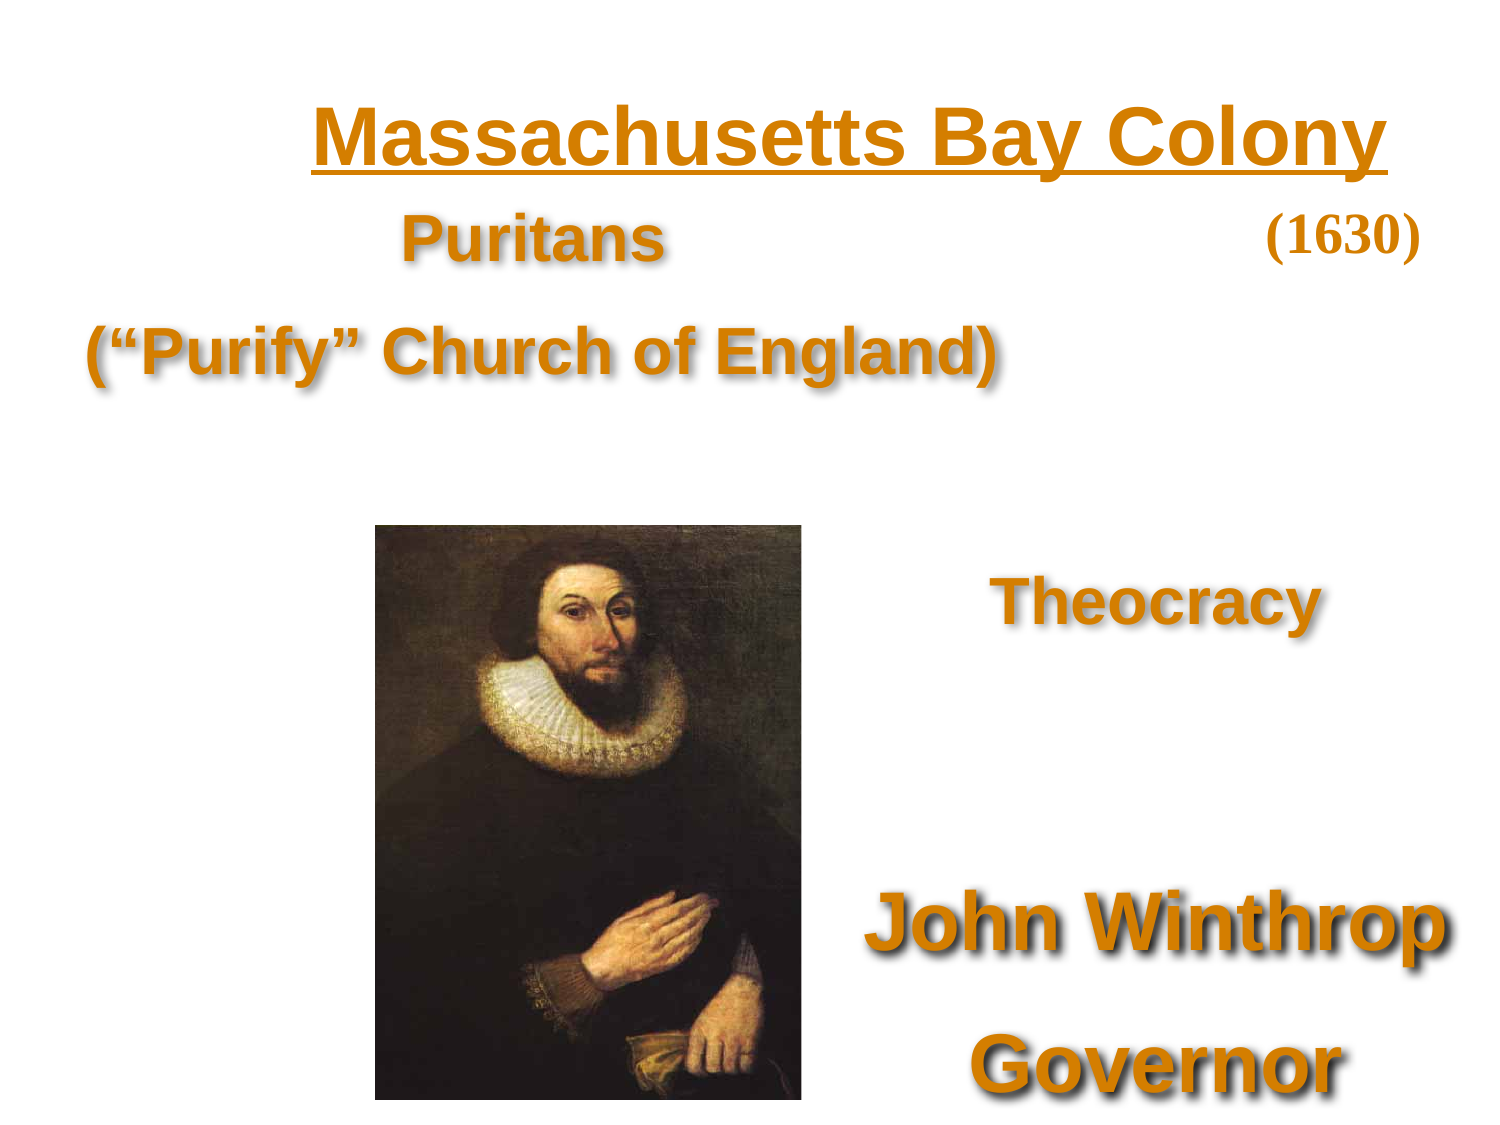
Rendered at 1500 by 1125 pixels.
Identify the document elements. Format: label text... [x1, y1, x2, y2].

text_box Puritans (“Purify” Church of England) [2, 187, 1065, 405]
text_box John Winthrop Governor [812, 859, 1500, 1125]
text_box Theocracy [881, 549, 1432, 646]
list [374, 524, 802, 1101]
text_box (1630) [1237, 187, 1450, 273]
title Massachusetts Bay Colony [275, 75, 1425, 213]
